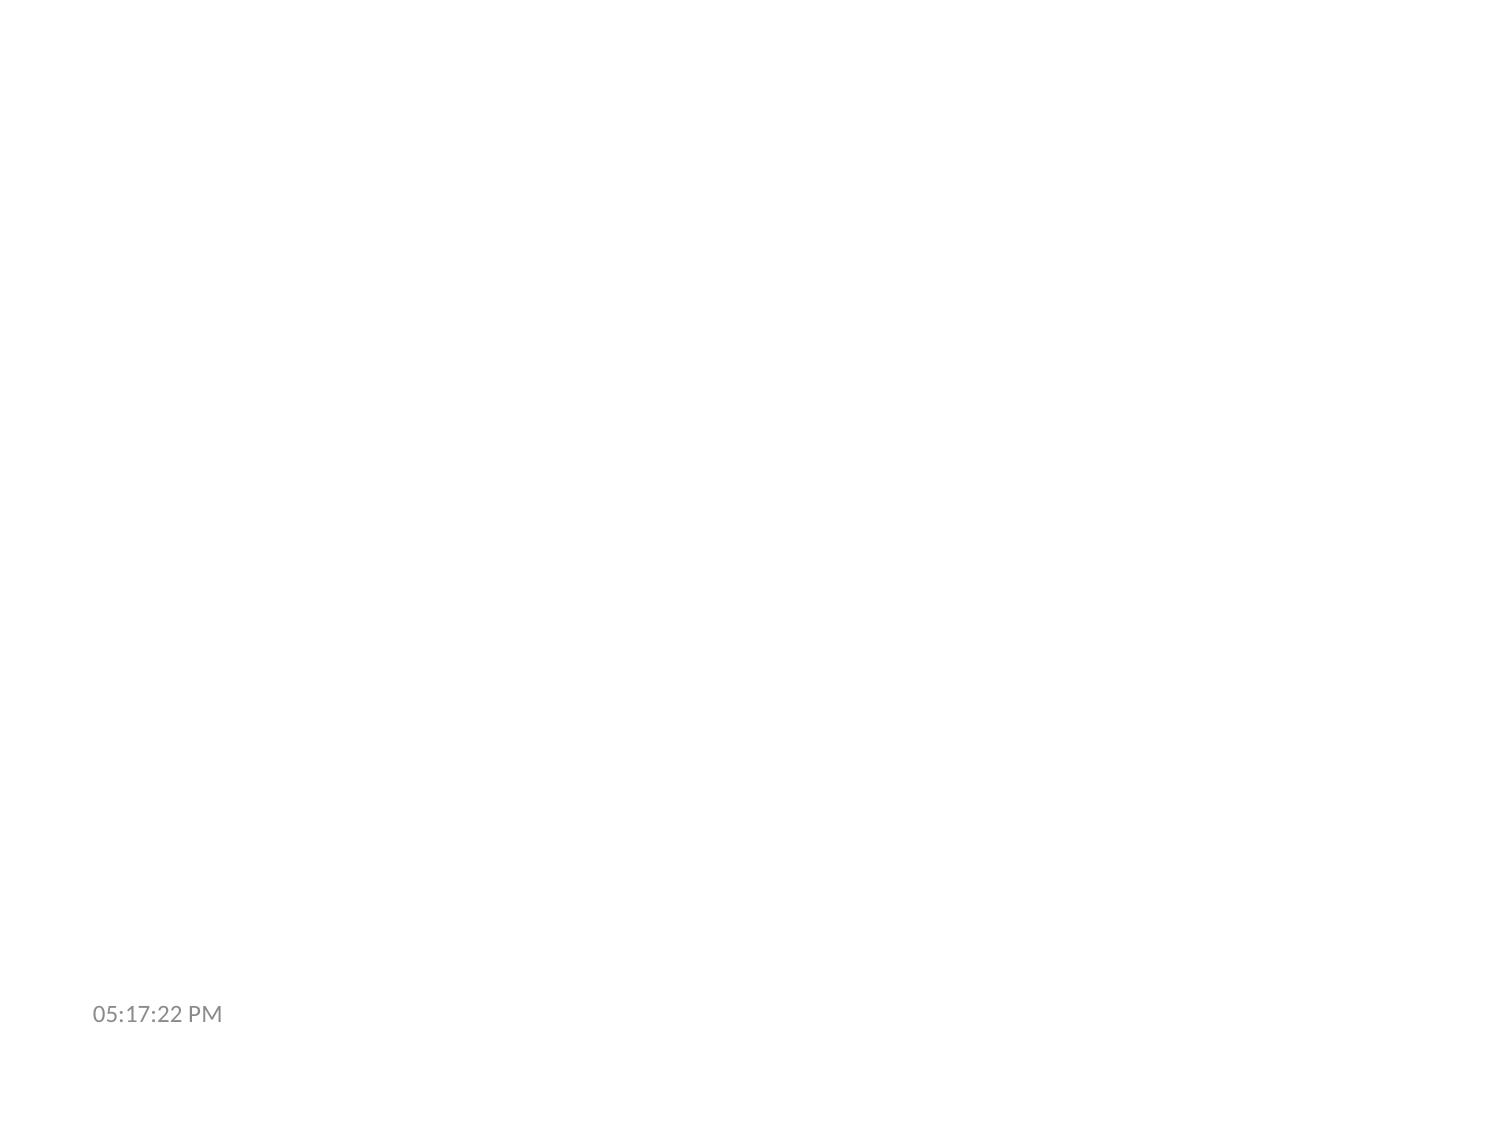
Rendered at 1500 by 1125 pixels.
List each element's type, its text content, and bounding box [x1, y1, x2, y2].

text_box 3:35:09 PM [77, 982, 428, 1043]
